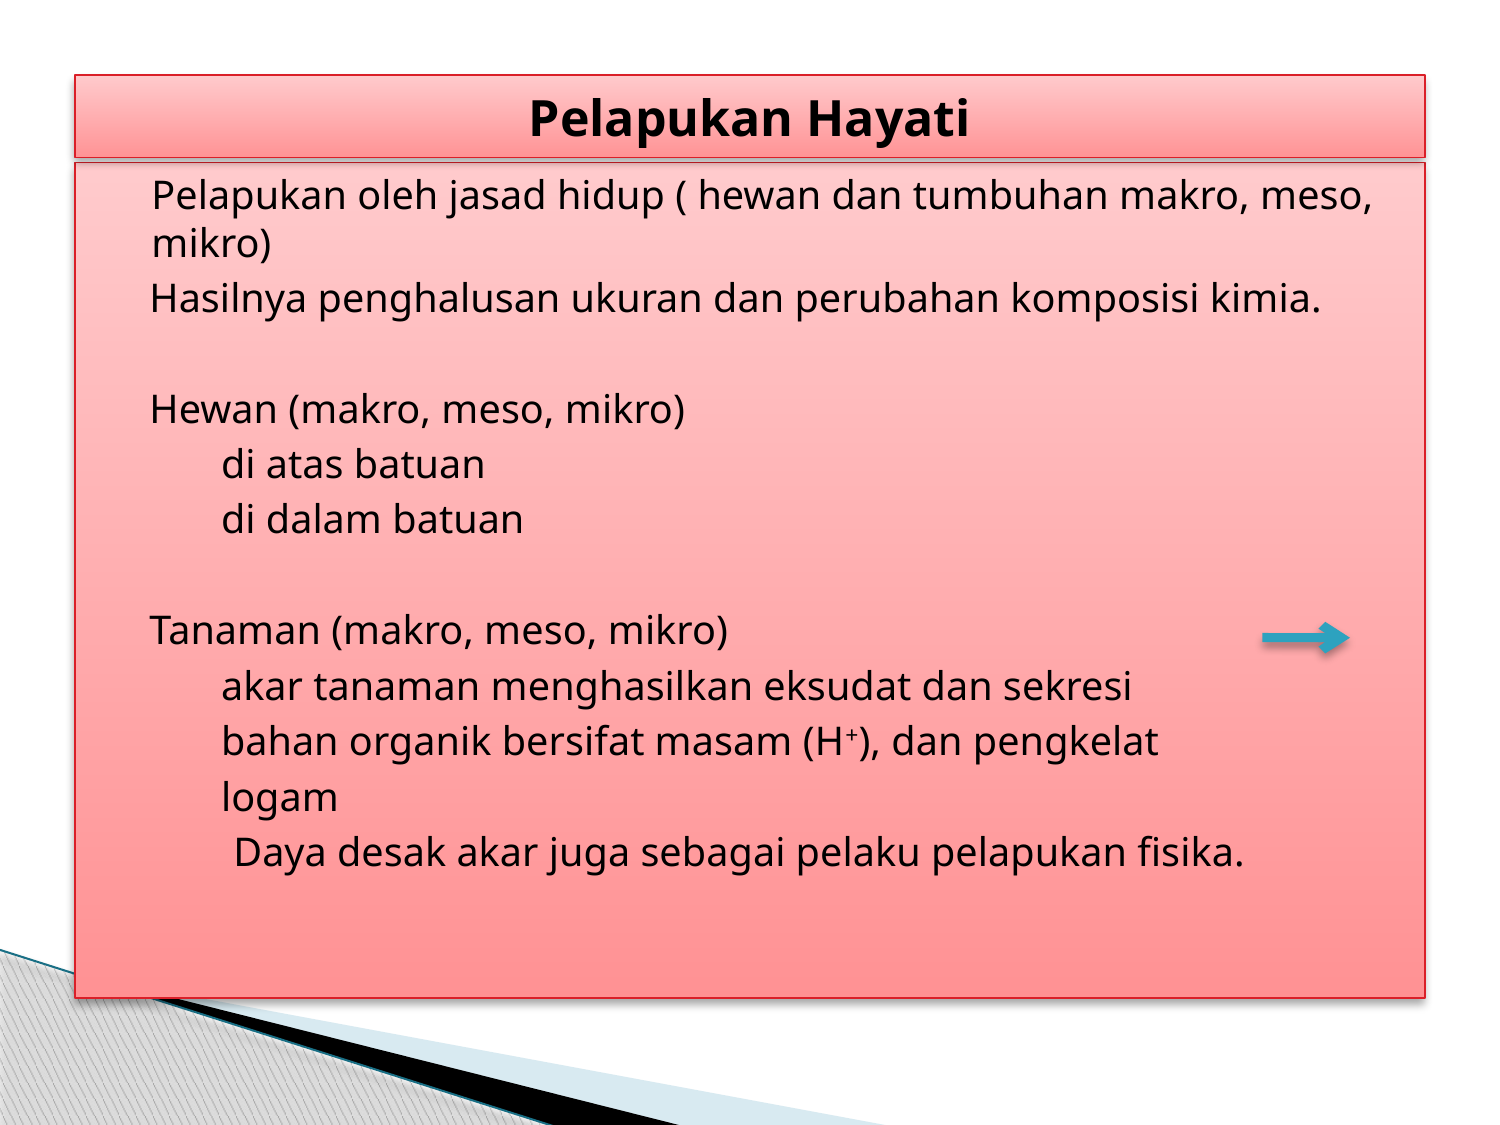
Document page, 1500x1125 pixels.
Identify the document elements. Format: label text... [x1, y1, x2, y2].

list Pelapukan oleh jasad hidup ( hewan dan tumbuhan makro, meso, mikro) Hasilnya penghalusan ukuran dan perubahan komposisi kimia. Hewan (makro, meso, mikro) di atas batuan di dalam batuan Tanaman (makro, meso, mikro) akar tanaman menghasilkan eksudat dan sekresi bahan organik bersifat masam (H+), dan pengkelat logam Daya desak akar juga sebagai pelaku pelapukan fisika. [74, 167, 1426, 999]
title Pelapukan Hayati [74, 74, 1426, 158]
